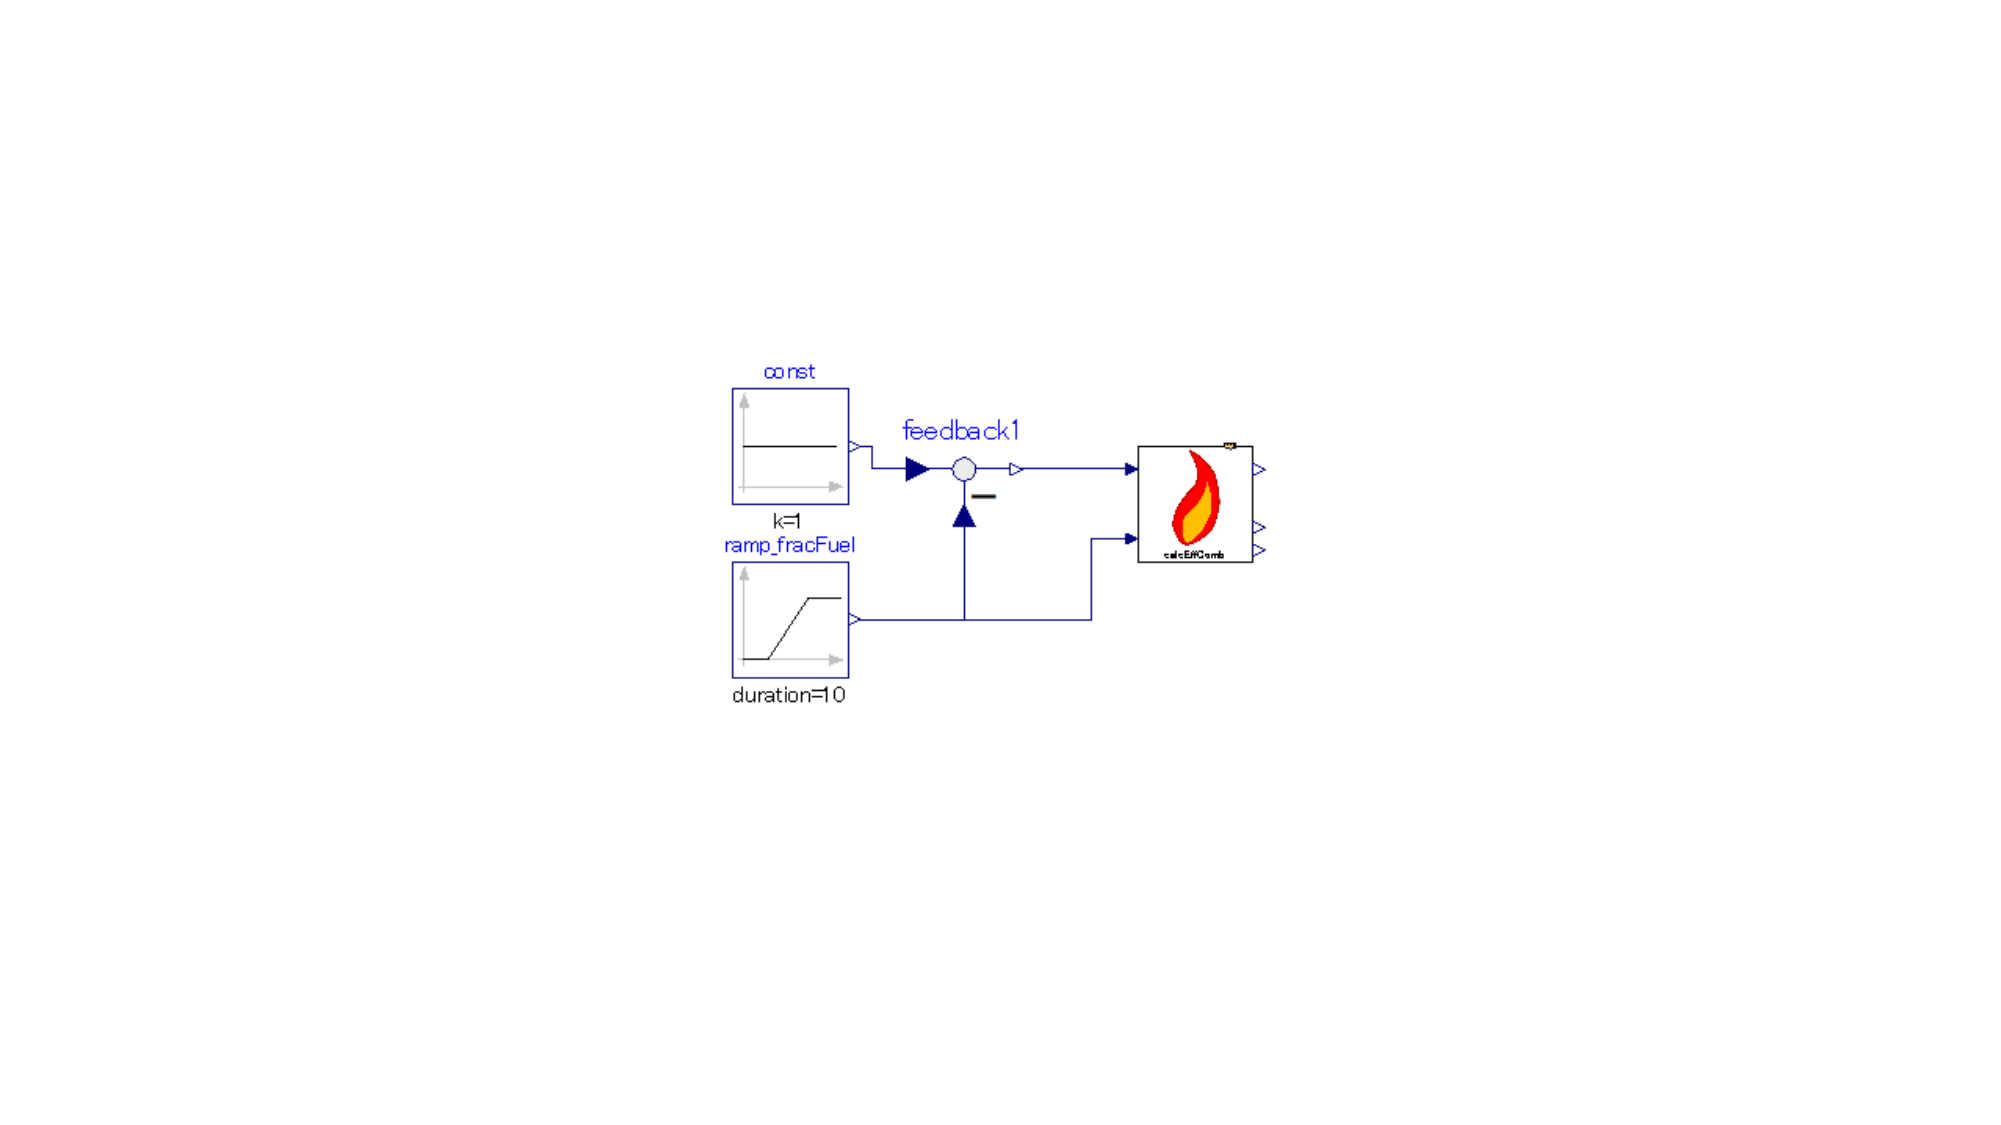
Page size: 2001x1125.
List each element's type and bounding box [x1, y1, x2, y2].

picture [704, 360, 1296, 765]
